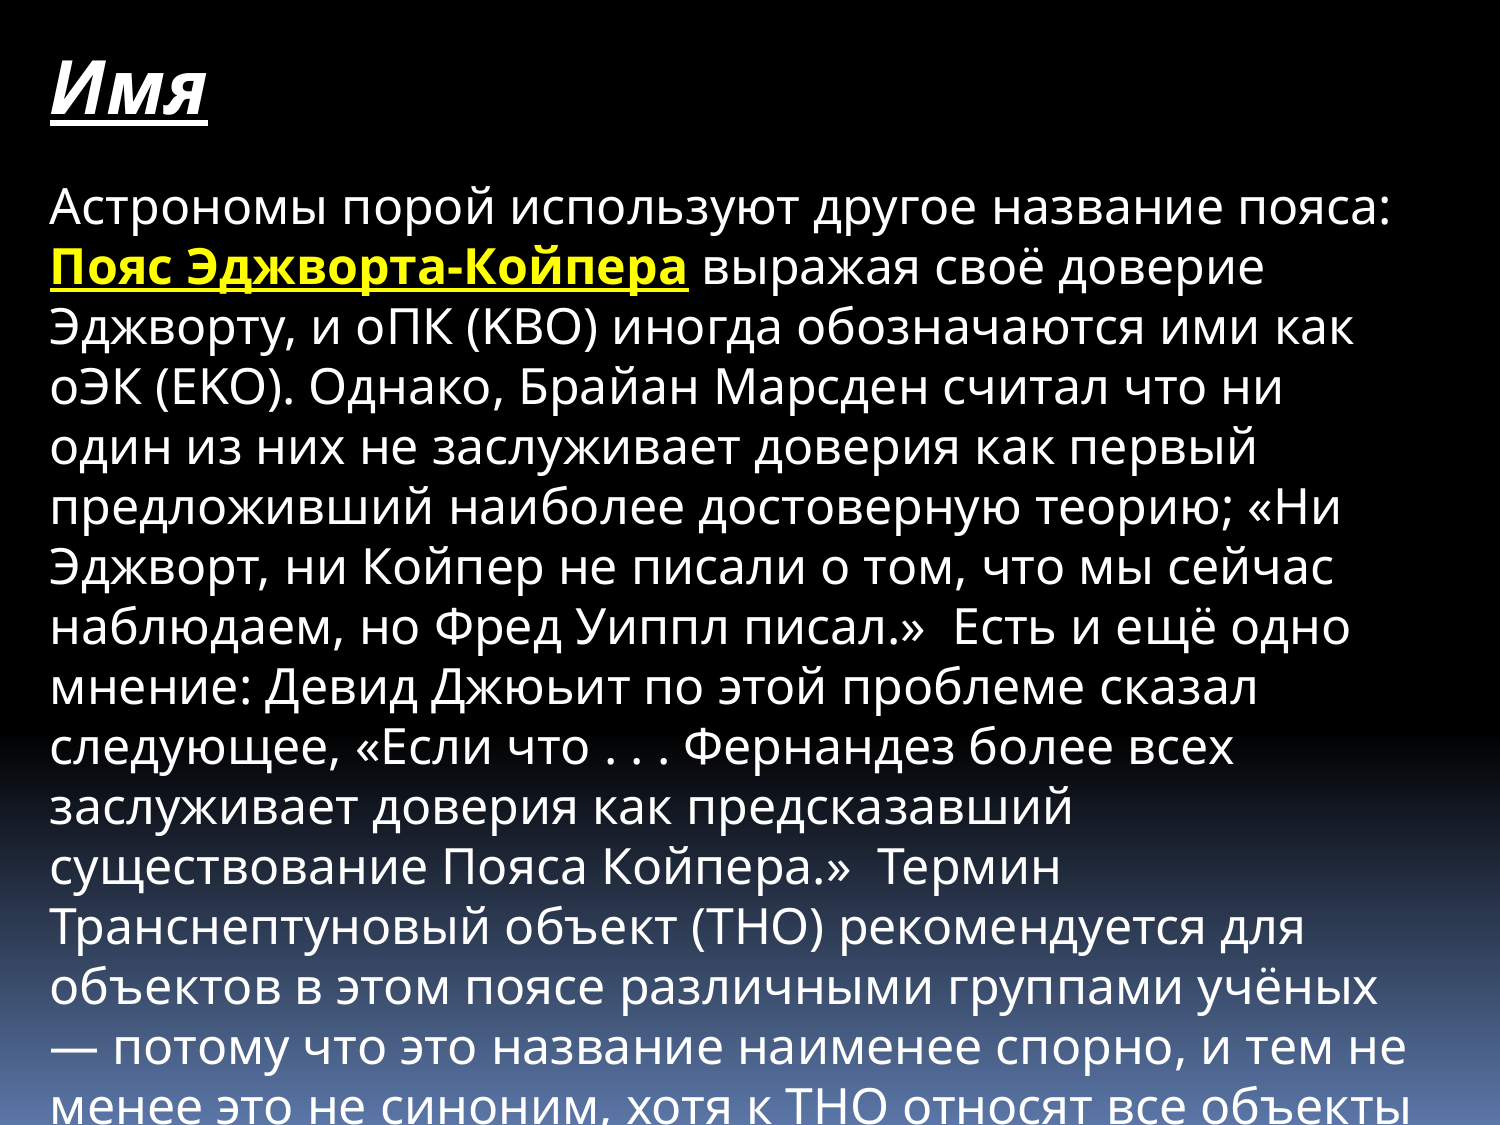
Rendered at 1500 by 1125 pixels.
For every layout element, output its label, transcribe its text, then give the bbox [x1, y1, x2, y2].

text_box Имя Астрономы порой используют другое название пояса: Пояс Эджворта-Койпера выражая своё доверие Эджворту, и оПК (KBO) иногда обозначаются ими как оЭК (EKO). Однако, Брайан Марсден считал что ни один из них не заслуживает доверия как первый предложивший наиболее достоверную теорию; «Ни Эджворт, ни Койпер не писали о том, что мы сейчас наблюдаем, но Фред Уиппл писал.» Есть и ещё одно мнение: Девид Джюьит по этой проблеме сказал следующее, «Если что . . . Фернандез более всех заслуживает доверия как предсказавший существование Пояса Койпера.» Термин Транснептуновый объект (ТНО) рекомендуется для объектов в этом поясе различными группами учёных — потому что это название наименее спорно, и тем не менее это не синоним, хотя к ТНО относят все объекты обращающиеся за орбитой Нептуна — не только оПК. [35, 32, 1430, 1125]
